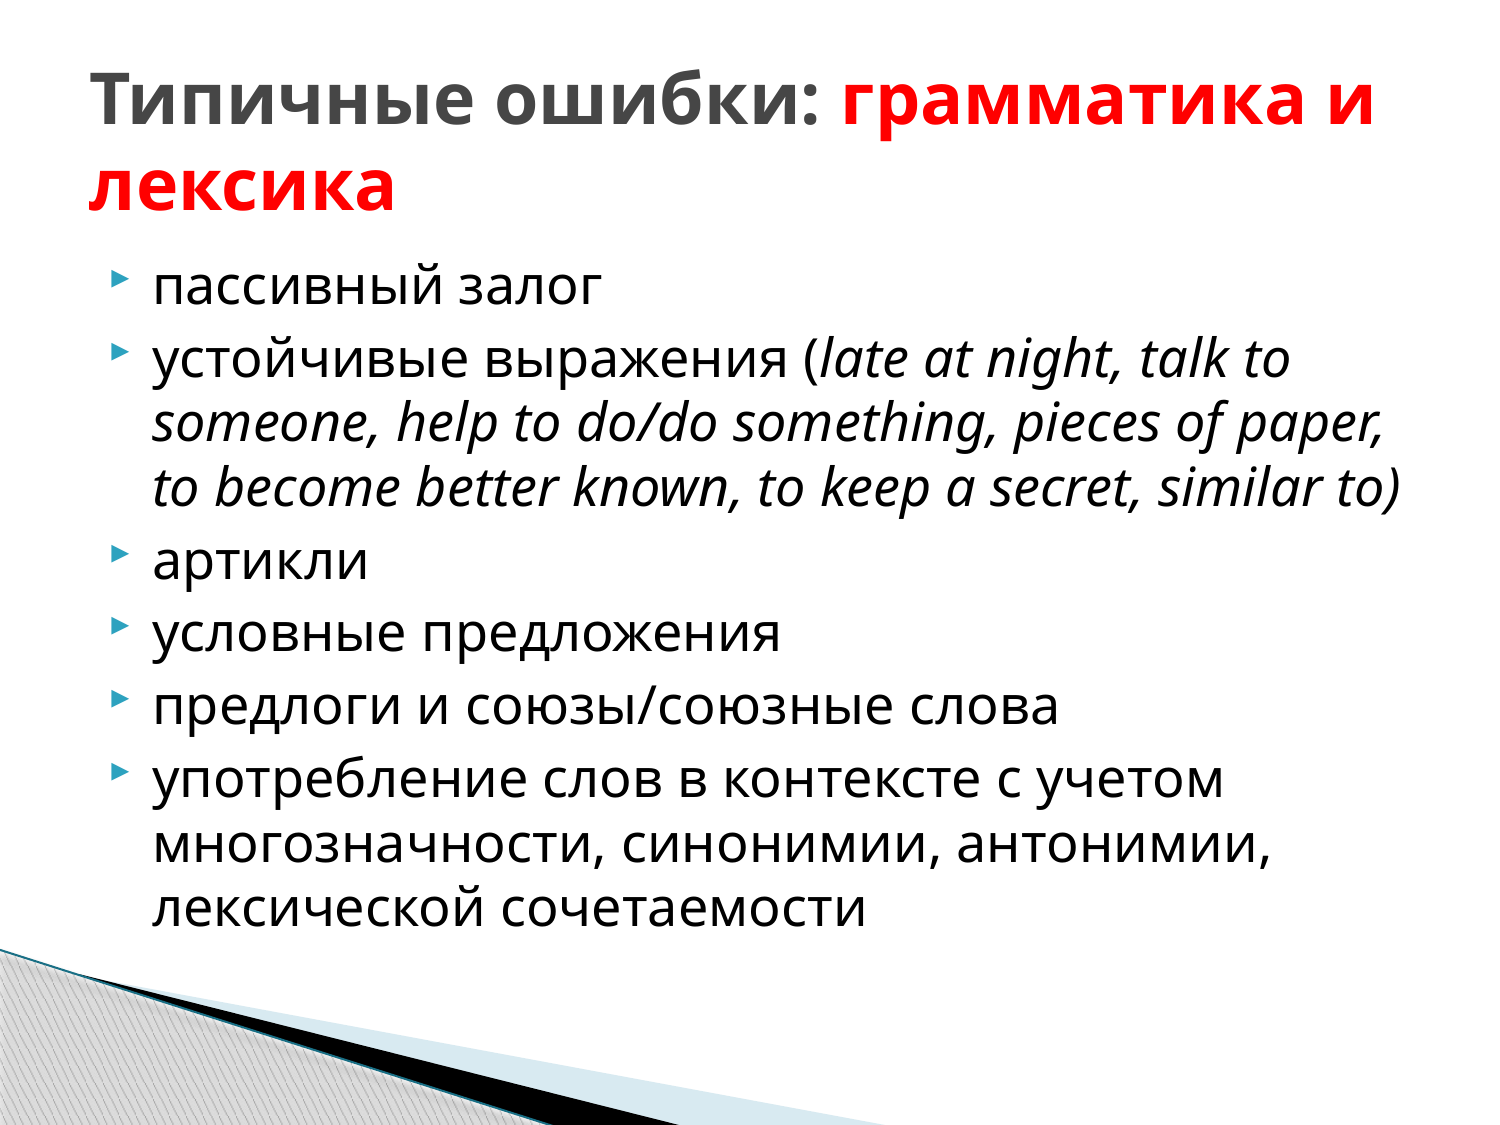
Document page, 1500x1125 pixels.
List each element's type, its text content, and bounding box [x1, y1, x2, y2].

list пассивный залог устойчивые выражения (late at night, talk to someone, help to do/do something, pieces of paper, to become better known, to keep a secret, similar to) артикли условные предложения предлоги и союзы/союзные слова употребление слов в контексте с учетом многозначности, синонимии, антонимии, лексической сочетаемости [75, 243, 1425, 986]
title Типичные ошибки: грамматика и лексика [75, 45, 1425, 233]
